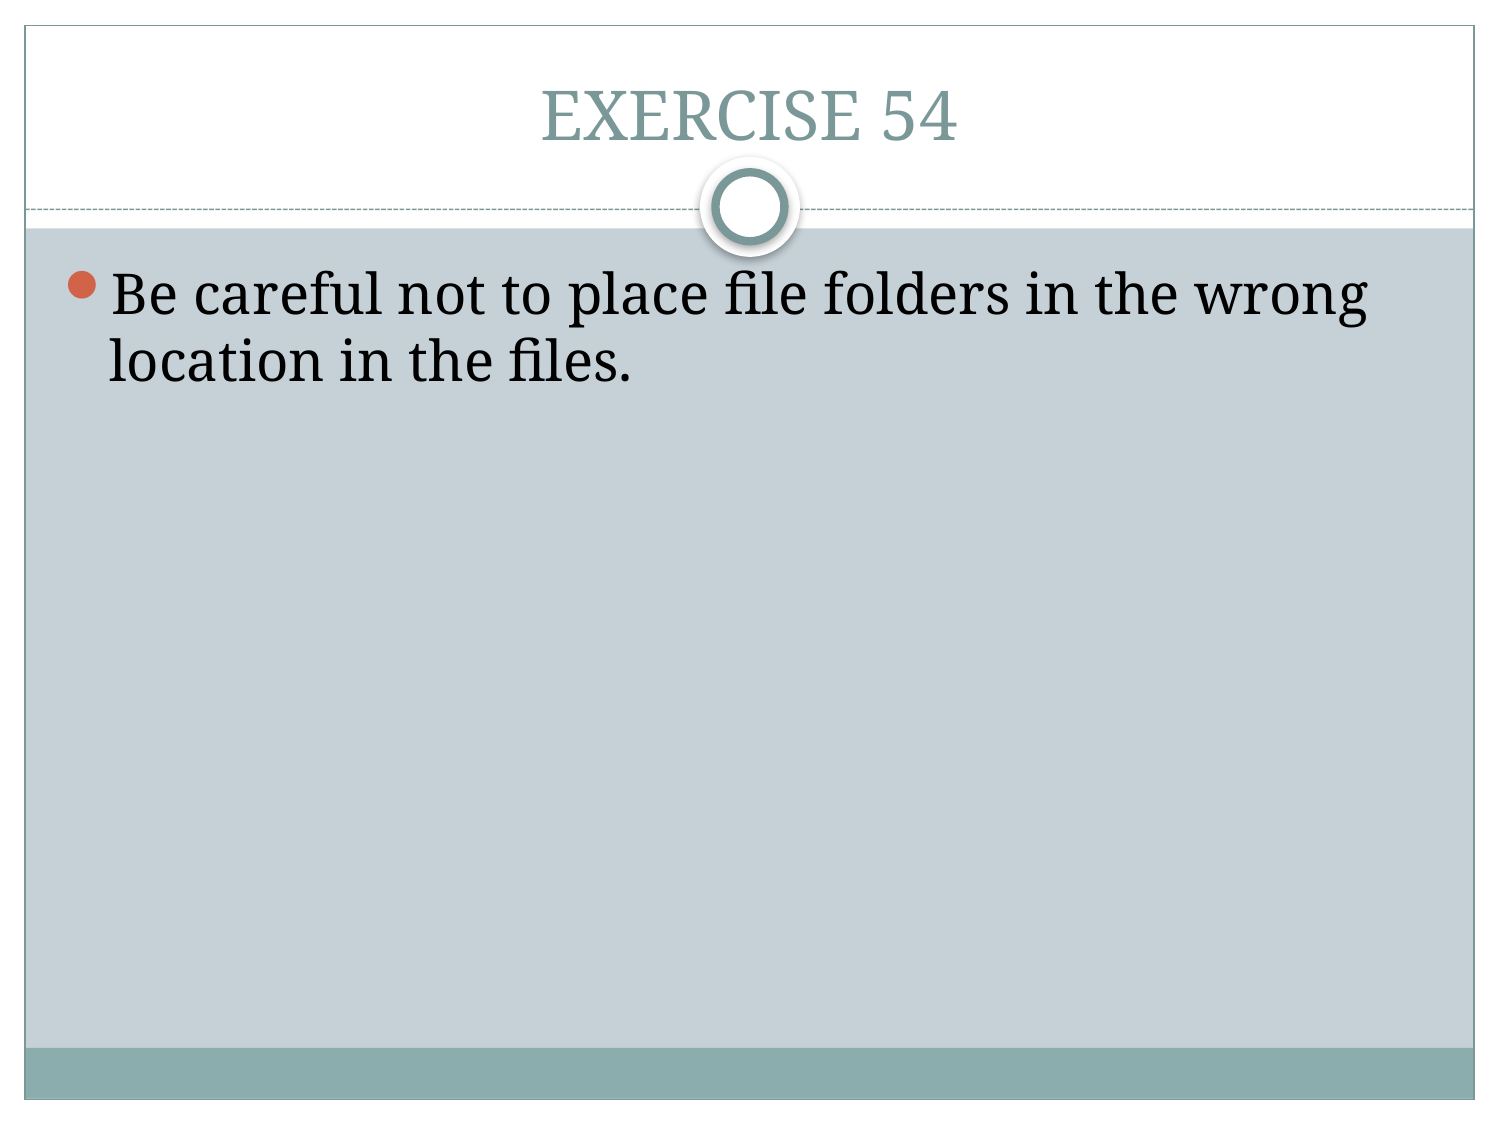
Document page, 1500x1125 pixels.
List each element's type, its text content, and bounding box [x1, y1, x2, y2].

list Be careful not to place file folders in the wrong location in the files. [49, 250, 1445, 1001]
title EXERCISE 54 [49, 37, 1450, 162]
